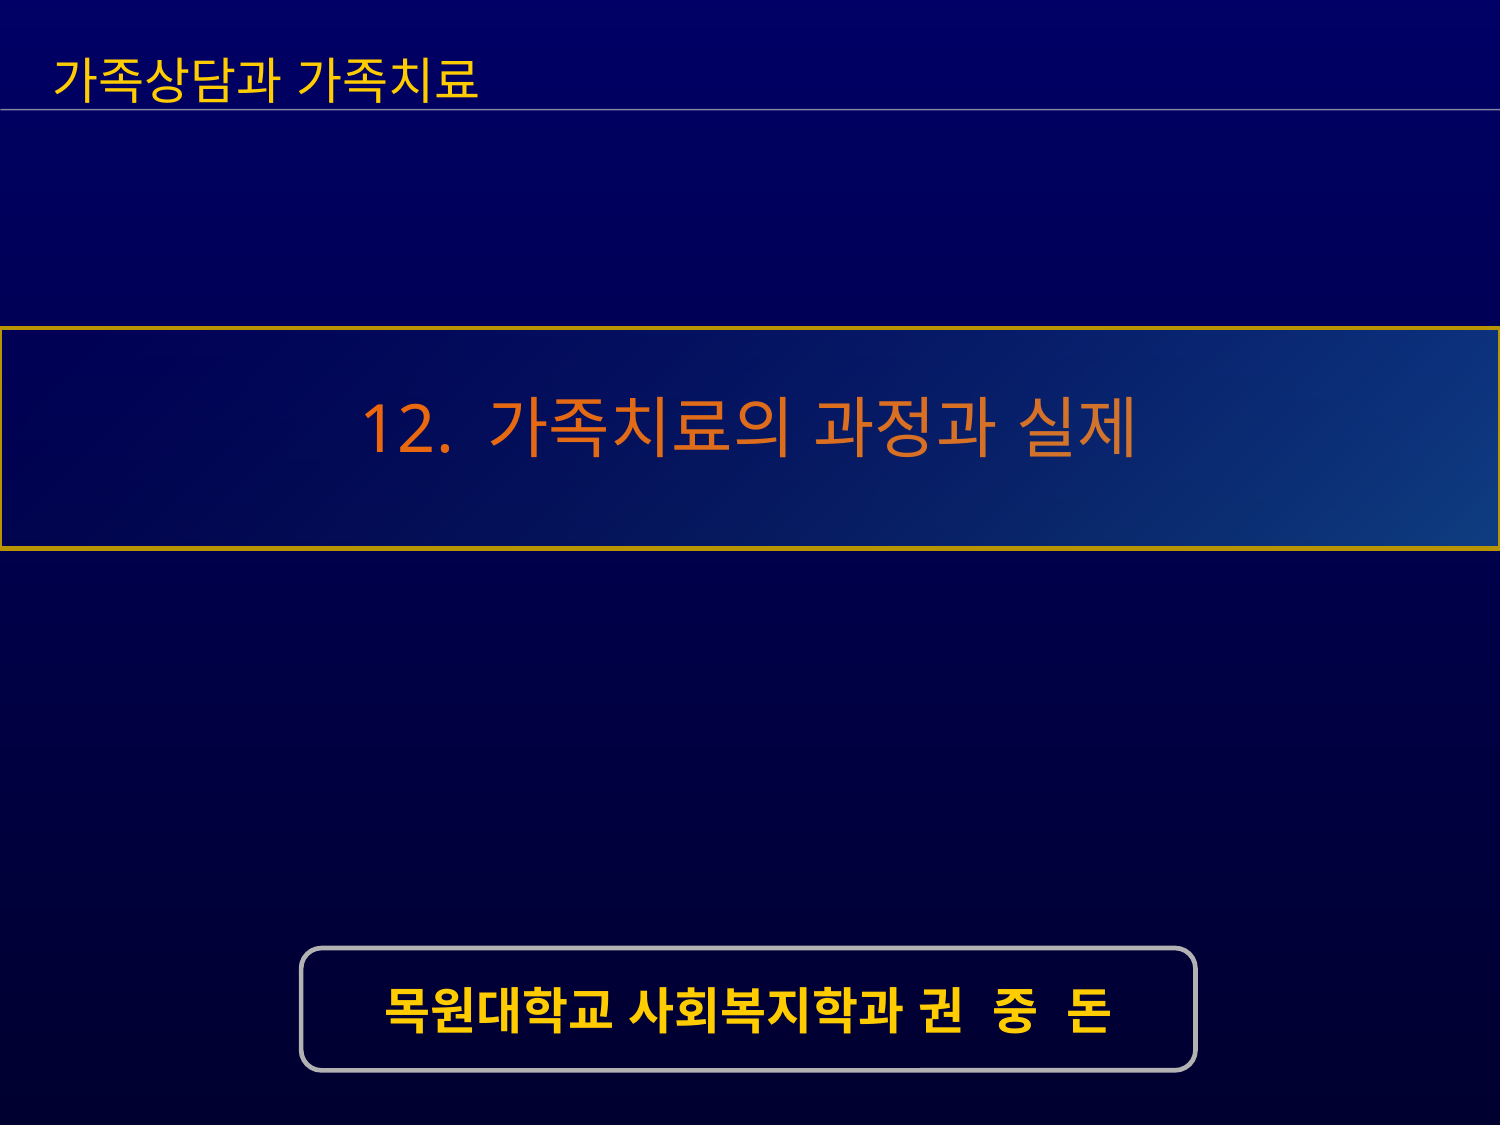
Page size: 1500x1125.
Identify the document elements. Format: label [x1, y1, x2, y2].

text_box [0, 42, 1500, 1071]
